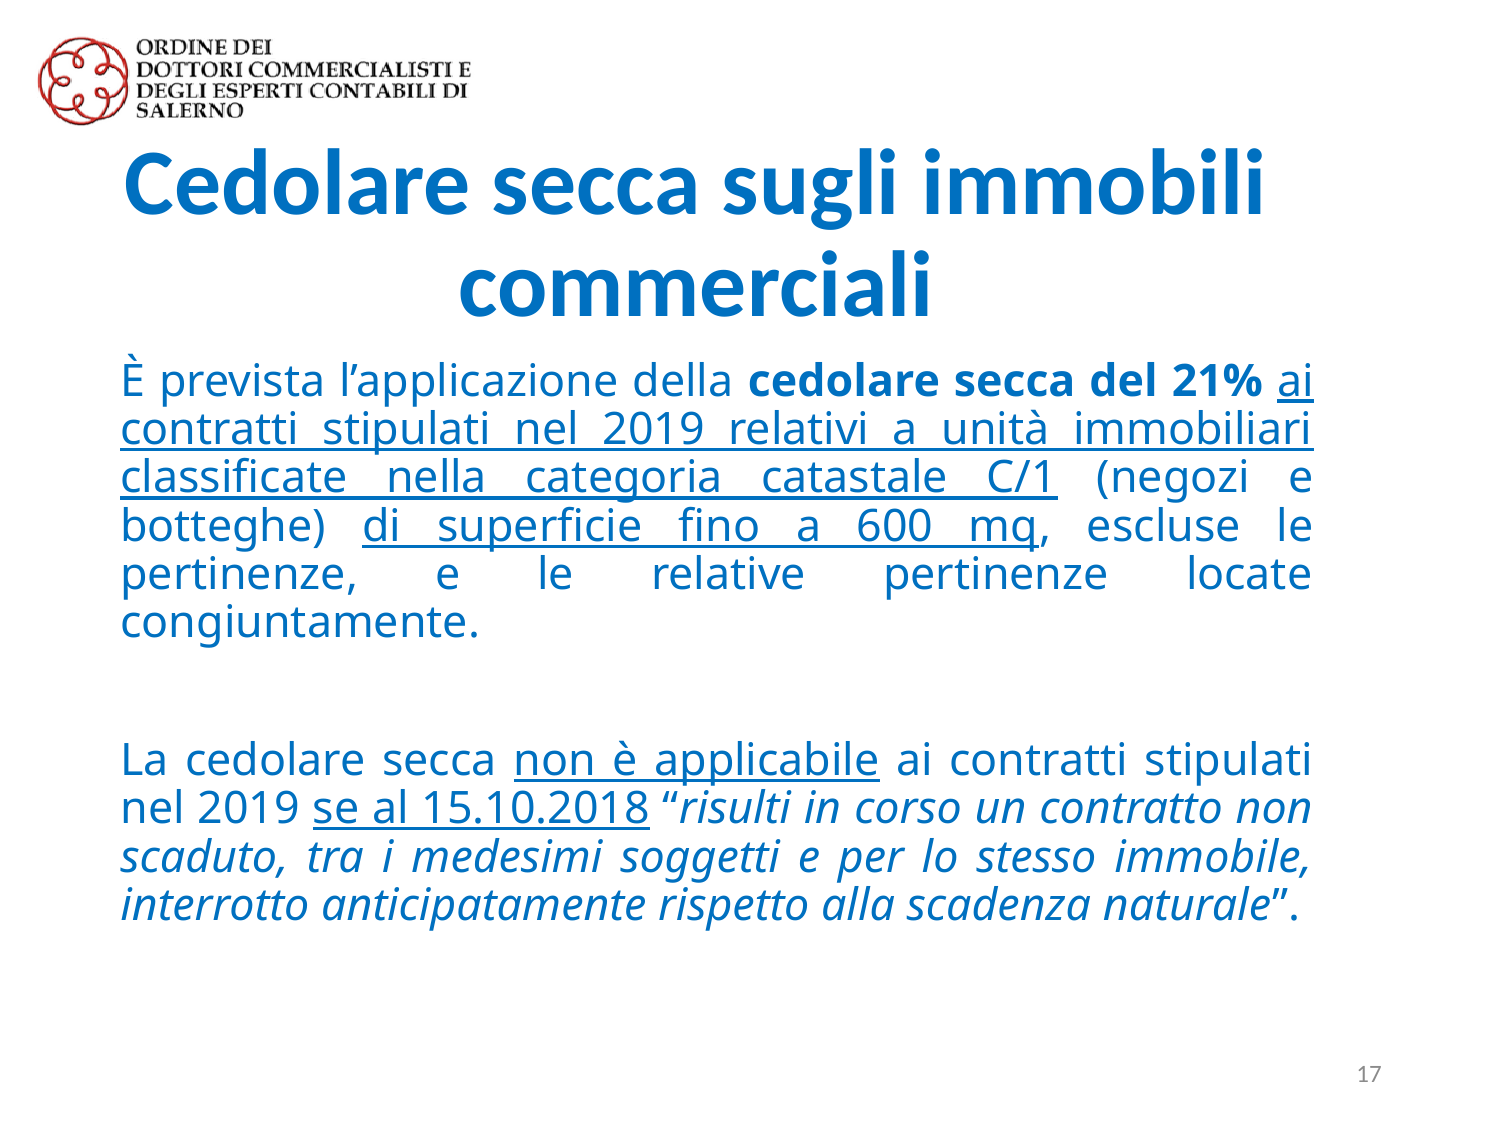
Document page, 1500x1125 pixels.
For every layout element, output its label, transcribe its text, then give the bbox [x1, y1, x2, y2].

picture [29, 29, 479, 127]
subtitle È prevista l’applicazione della cedolare secca del 21% ai contratti stipulati nel 2019 relativi a unità immobiliari classificate nella categoria catastale C/1 (negozi e botteghe) di superficie fino a 600 mq, escluse le pertinenze, e le relative pertinenze locate congiuntamente. La cedolare secca non è applicabile ai contratti stipulati nel 2019 se al 15.10.2018 “risulti in corso un contratto non scaduto, tra i medesimi soggetti e per lo stesso immobile, interrotto anticipatamente rispetto alla scadenza naturale”. [105, 349, 1329, 988]
title Cedolare secca sugli immobili commerciali [58, 126, 1334, 277]
slide_number 17 [1059, 1042, 1397, 1103]
